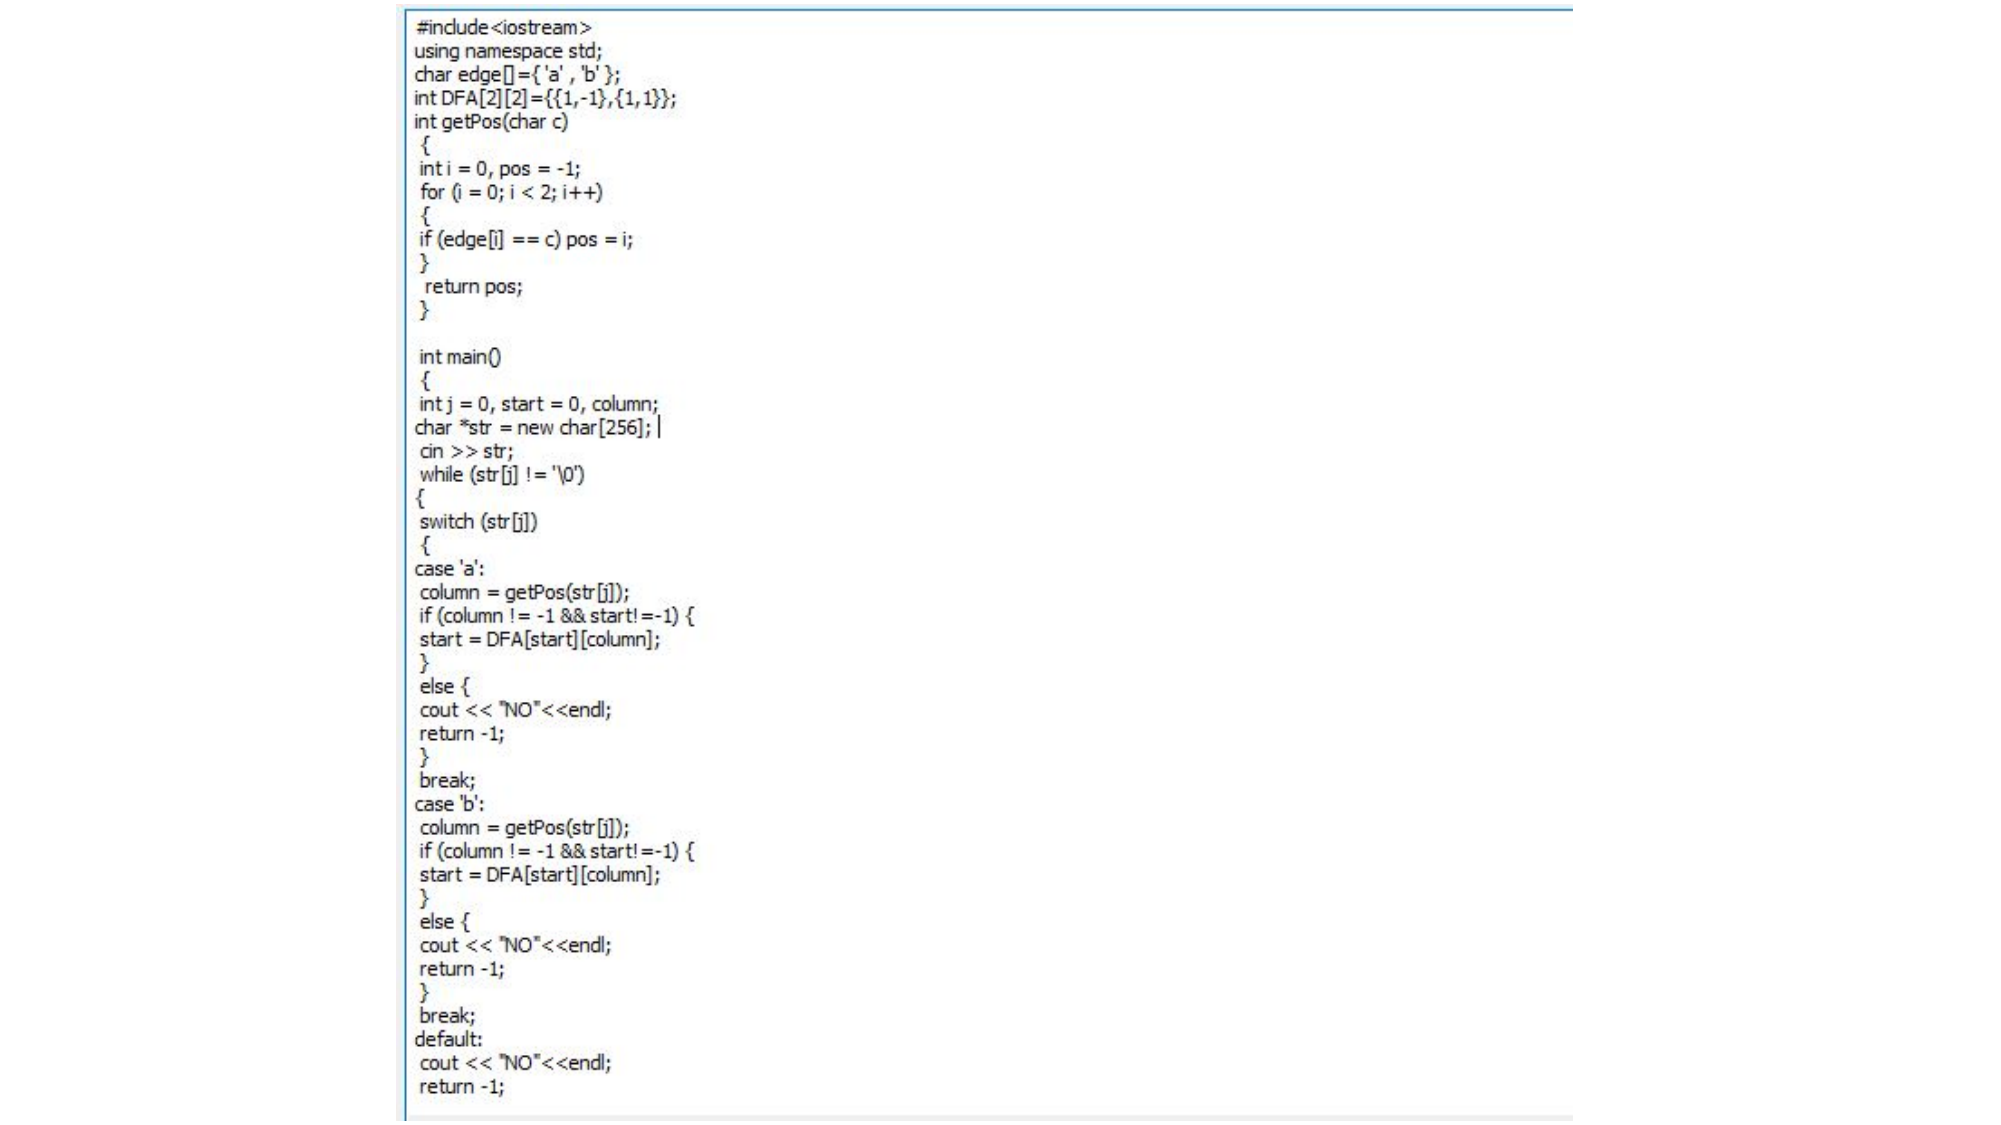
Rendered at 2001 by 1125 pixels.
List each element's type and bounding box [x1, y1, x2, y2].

list [396, 4, 1573, 1121]
